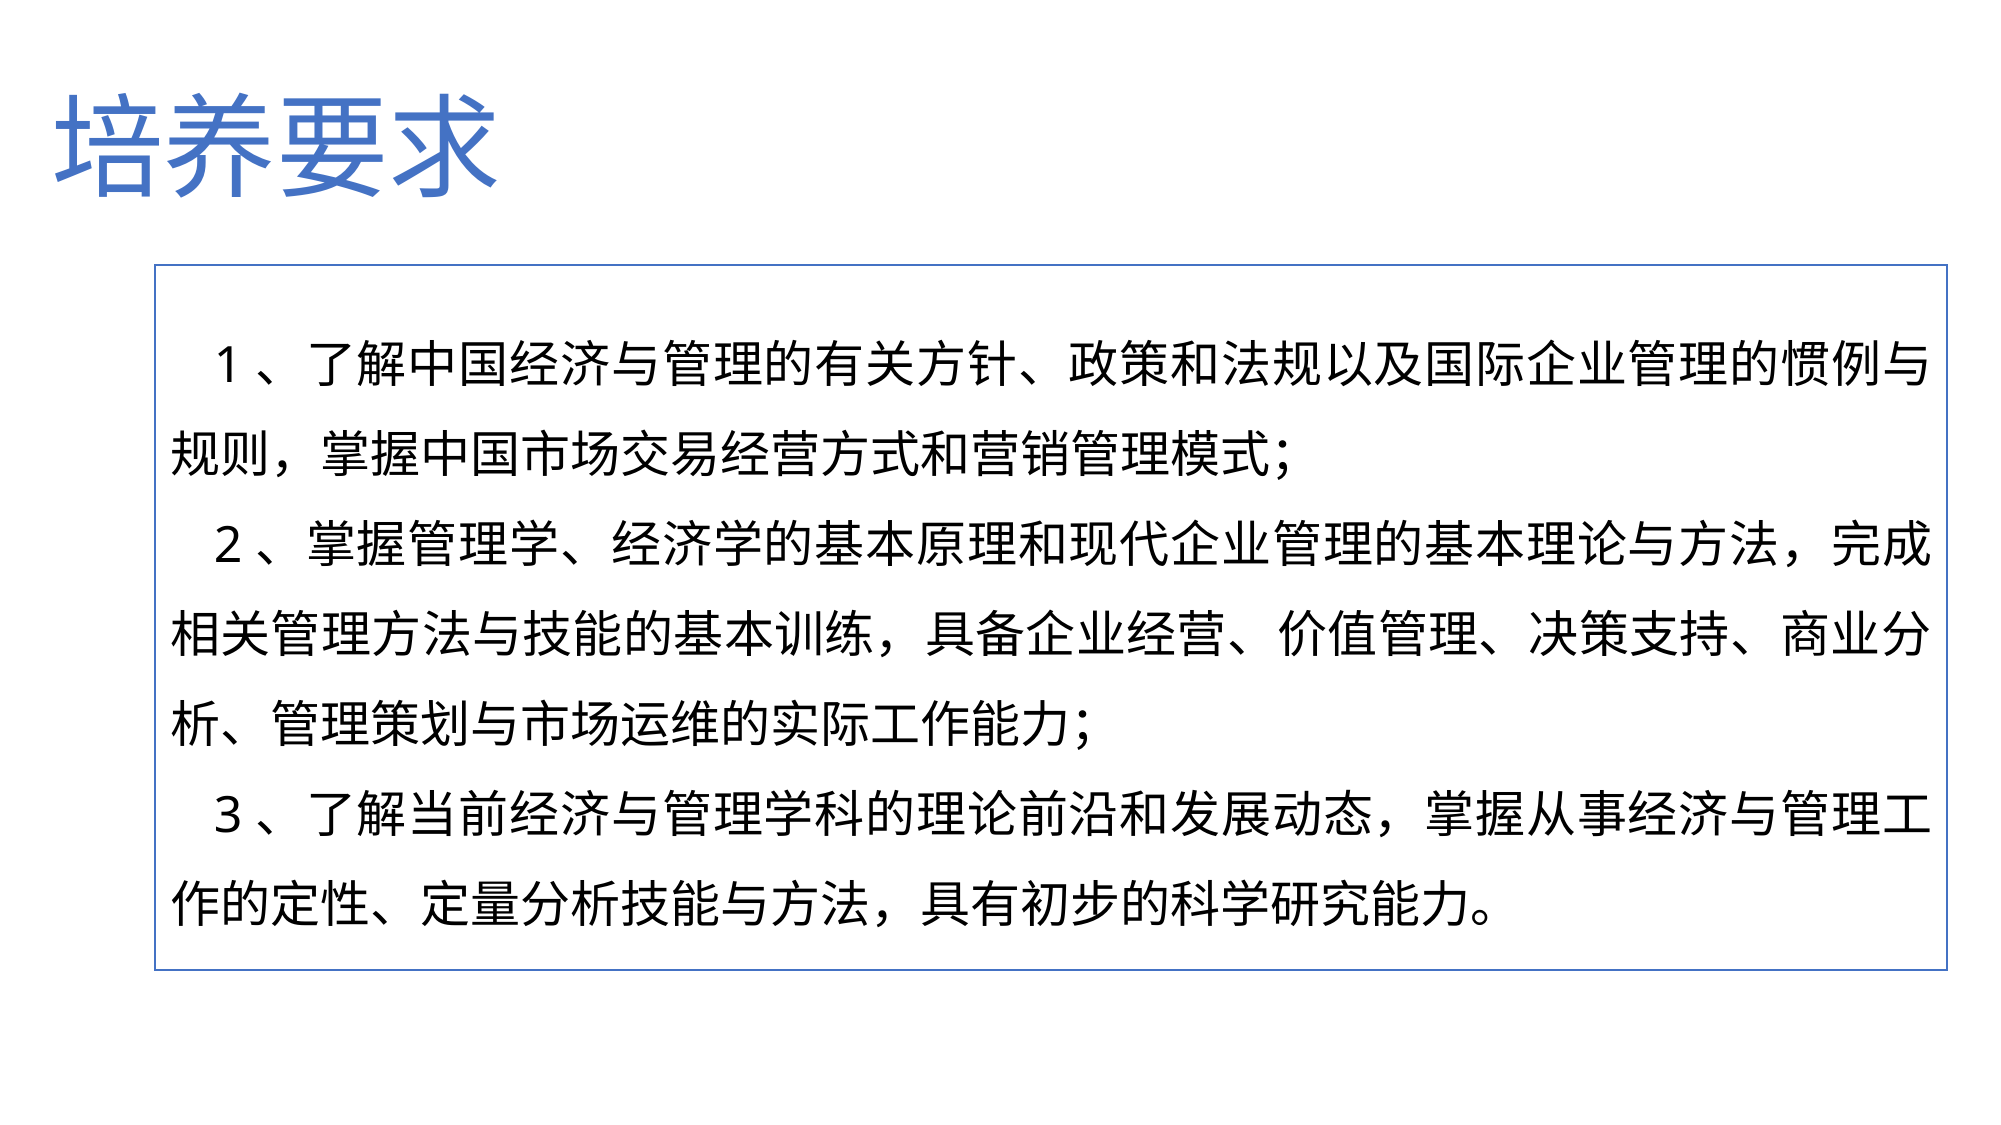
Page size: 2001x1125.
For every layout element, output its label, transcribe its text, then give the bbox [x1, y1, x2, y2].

text_box 培养要求 [35, 69, 517, 219]
text_box 1、了解中国经济与管理的有关方针、政策和法规以及国际企业管理的惯例与规则，掌握中国市场交易经营方式和营销管理模式； 2、掌握管理学、经济学的基本原理和现代企业管理的基本理论与方法，完成相关管理方法与技能的基本训练，具备企业经营、价值管理、决策支持、商业分析、管理策划与市场运维的实际工作能力； 3、了解当前经济与管理学科的理论前沿和发展动态，掌握从事经济与管理工作的定性、定量分析技能与方法，具有初步的科学研究能力。 [154, 264, 1948, 971]
